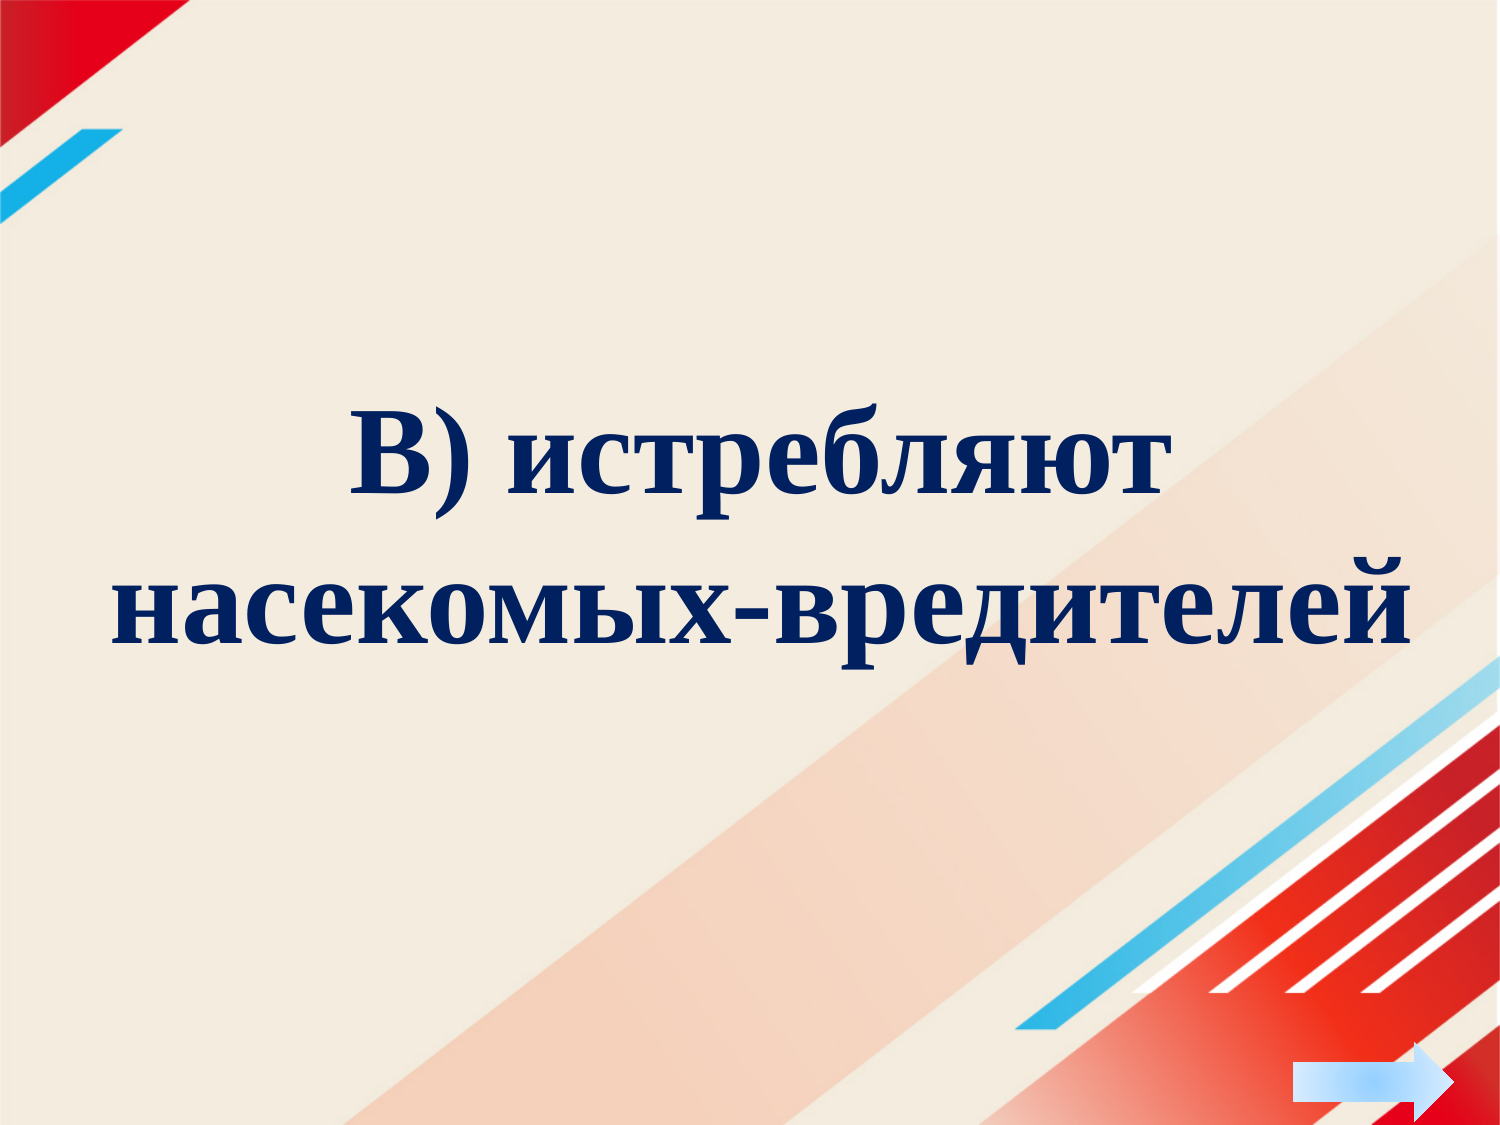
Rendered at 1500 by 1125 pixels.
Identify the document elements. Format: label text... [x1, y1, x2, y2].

text_box В) истребляют насекомых-вредителей [53, 361, 1471, 677]
picture [0, 0, 1500, 1125]
